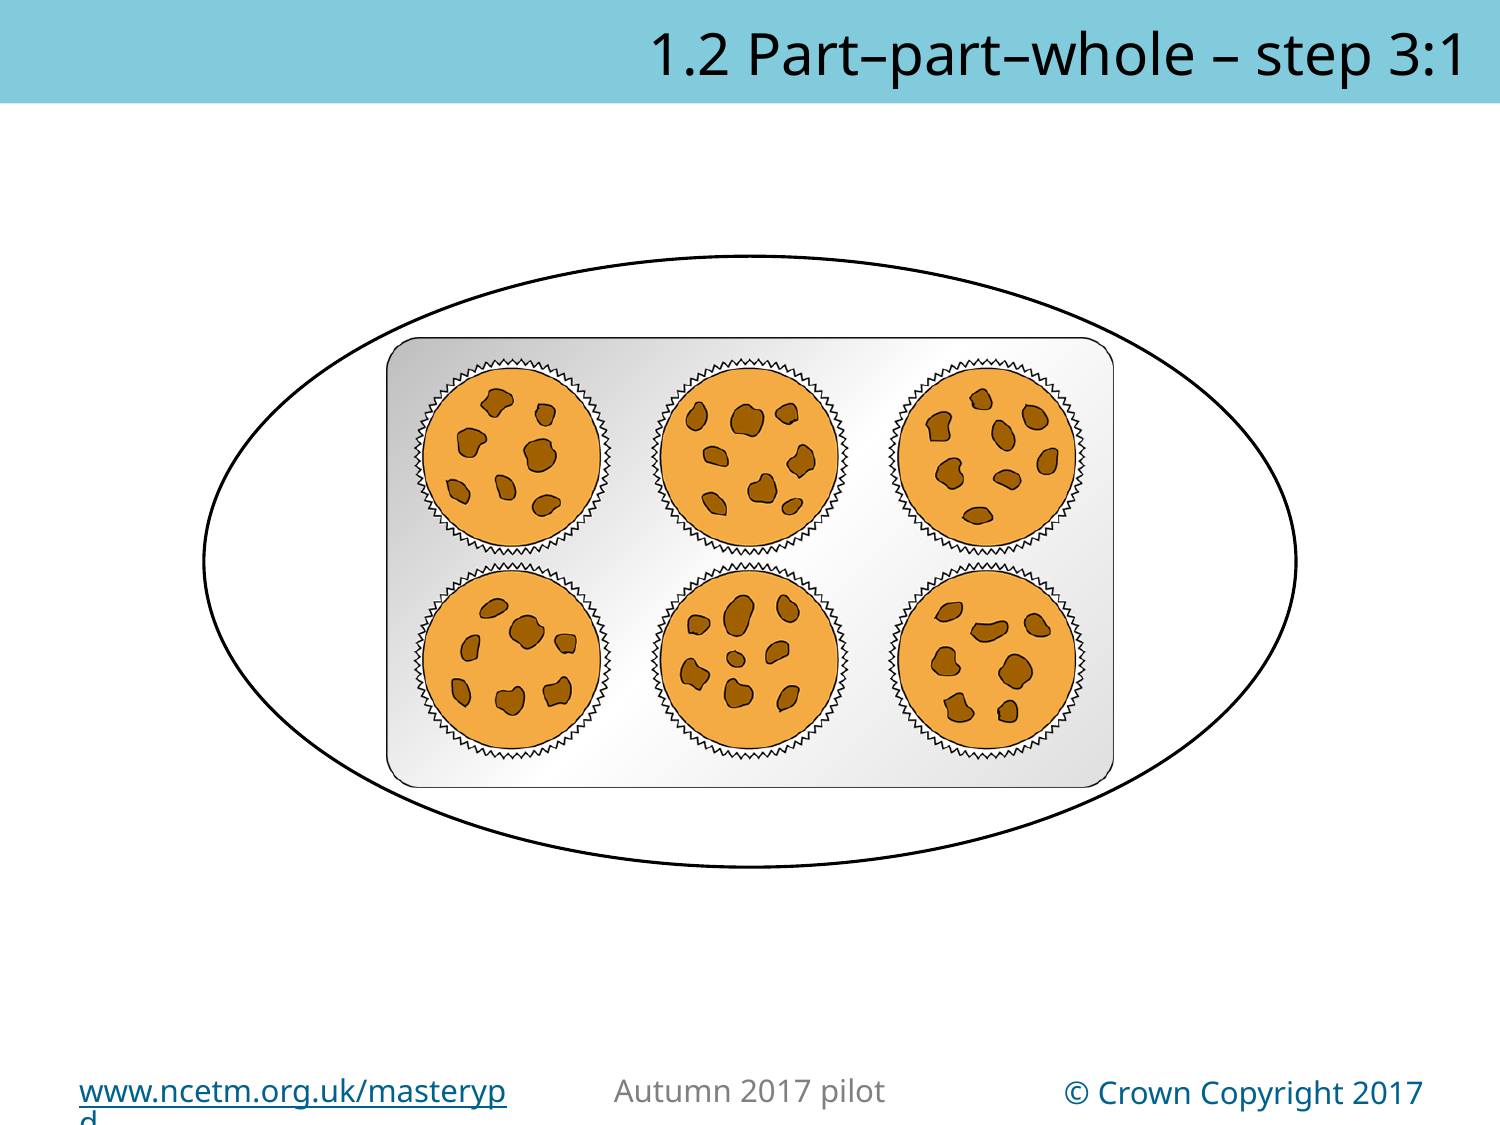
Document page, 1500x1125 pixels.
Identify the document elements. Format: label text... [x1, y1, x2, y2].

text_box [399, 796, 1101, 868]
text_box [203, 256, 1297, 787]
list 1.2 Part–part–whole – step 3:1 [0, 0, 1500, 104]
picture [386, 337, 1114, 788]
